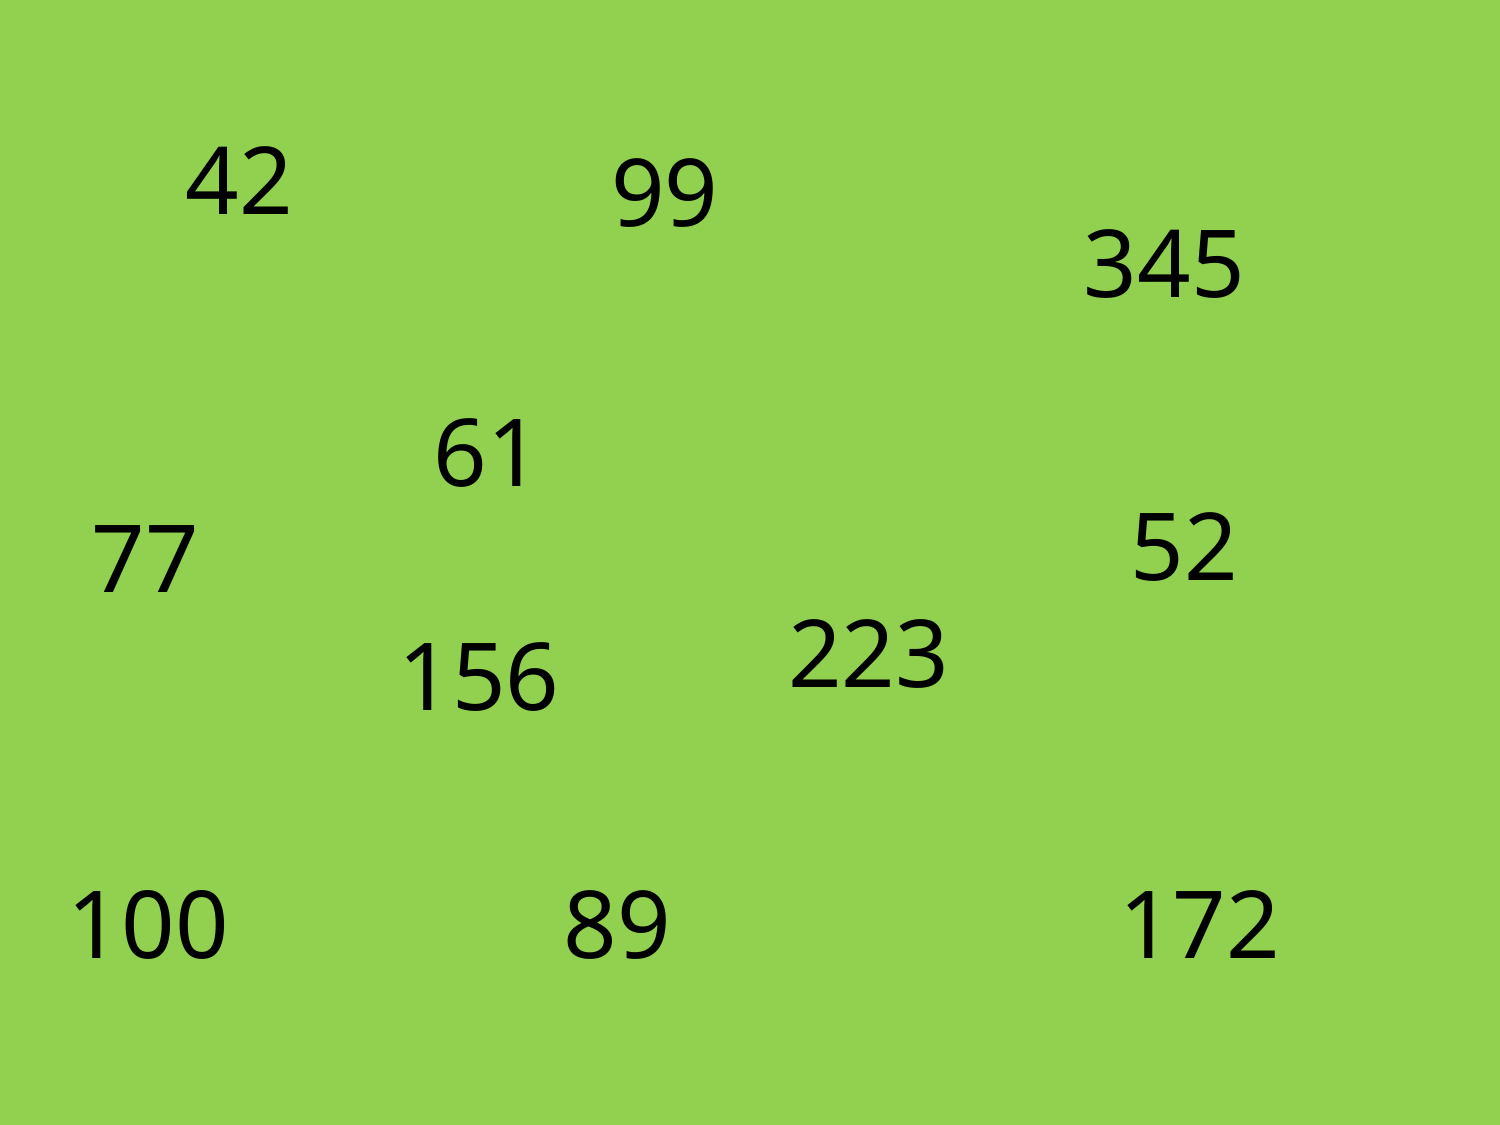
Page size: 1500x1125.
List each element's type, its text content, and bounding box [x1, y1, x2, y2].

text_box 77 [76, 491, 314, 619]
text_box 223 [773, 586, 1011, 714]
text_box 61 [419, 385, 656, 513]
text_box 89 [549, 857, 786, 986]
text_box 156 [383, 609, 621, 737]
text_box 345 [1068, 196, 1306, 324]
text_box 172 [1104, 857, 1341, 986]
text_box 52 [1116, 479, 1353, 607]
text_box 100 [53, 857, 290, 986]
text_box 42 [171, 113, 408, 241]
text_box 99 [596, 125, 833, 253]
